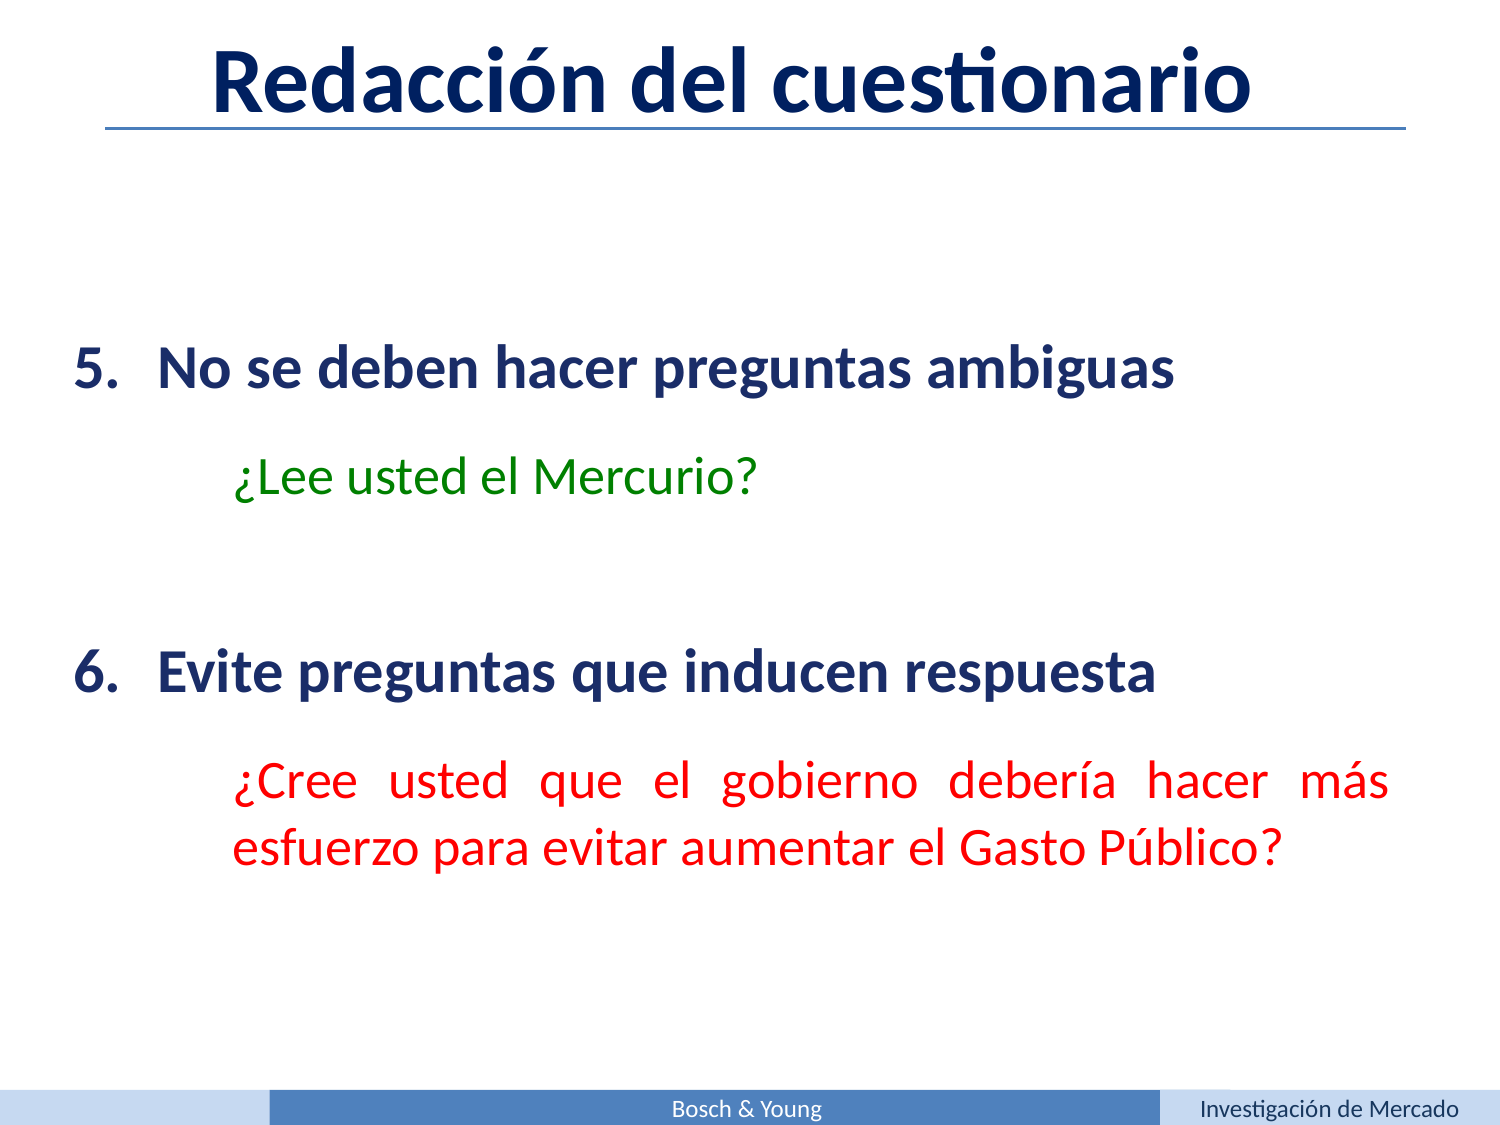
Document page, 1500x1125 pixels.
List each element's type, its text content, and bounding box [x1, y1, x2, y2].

text_box No se deben hacer preguntas ambiguas ¿Lee usted el Mercurio? Evite preguntas que inducen respuesta ¿Cree usted que el gobierno debería hacer más esfuerzo para evitar aumentar el Gasto Público? [58, 318, 1407, 884]
text_box Redacción del cuestionario [46, 11, 1418, 139]
text_box Investigación de Mercado [1158, 1088, 1500, 1125]
text_box [0, 1088, 272, 1125]
text_box Bosch & Young [272, 1088, 1158, 1125]
